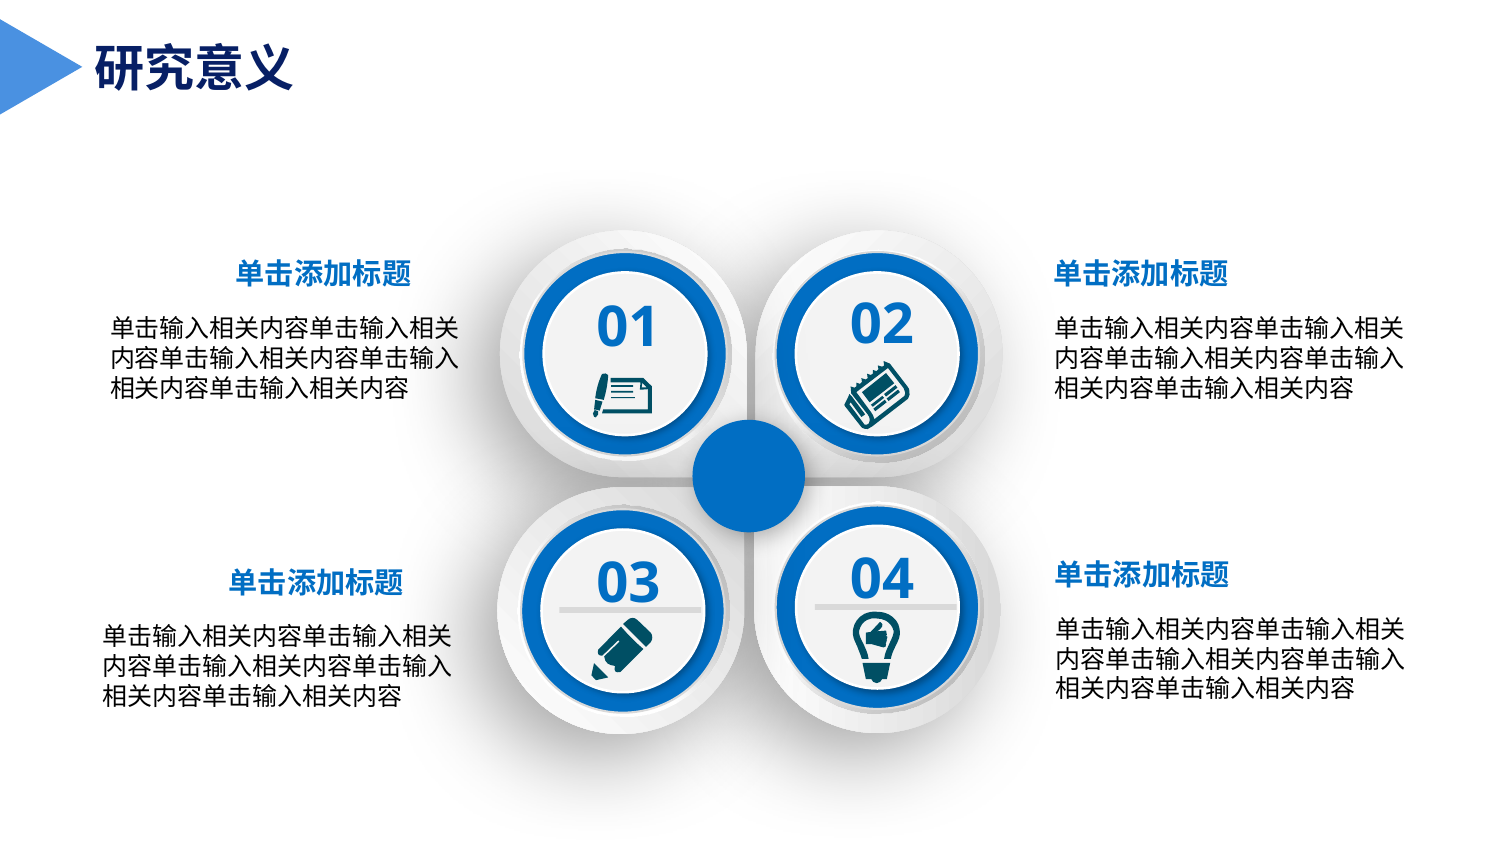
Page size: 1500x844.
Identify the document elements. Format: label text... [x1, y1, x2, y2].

text_box 研究意义 [79, 29, 310, 105]
text_box 单击添加标题 [224, 249, 484, 297]
text_box 单击输入相关内容单击输入相关内容单击输入相关内容单击输入相关内容单击输入相关内容 [98, 306, 476, 408]
text_box 单击输入相关内容单击输入相关内容单击输入相关内容单击输入相关内容单击输入相关内容 [91, 615, 438, 717]
text_box 单击输入相关内容单击输入相关内容单击输入相关内容单击输入相关内容单击输入相关内容 [1044, 607, 1422, 709]
text_box 单击添加标题 [217, 558, 435, 605]
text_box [497, 487, 745, 735]
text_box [499, 230, 747, 478]
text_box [754, 486, 1001, 734]
text_box 单击添加标题 [1043, 550, 1342, 597]
text_box 单击输入相关内容单击输入相关内容单击输入相关内容单击输入相关内容单击输入相关内容 [1043, 306, 1421, 408]
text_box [755, 230, 1003, 478]
text_box [691, 418, 806, 534]
text_box 单击添加标题 [1041, 249, 1341, 297]
text_box [0, 19, 83, 115]
